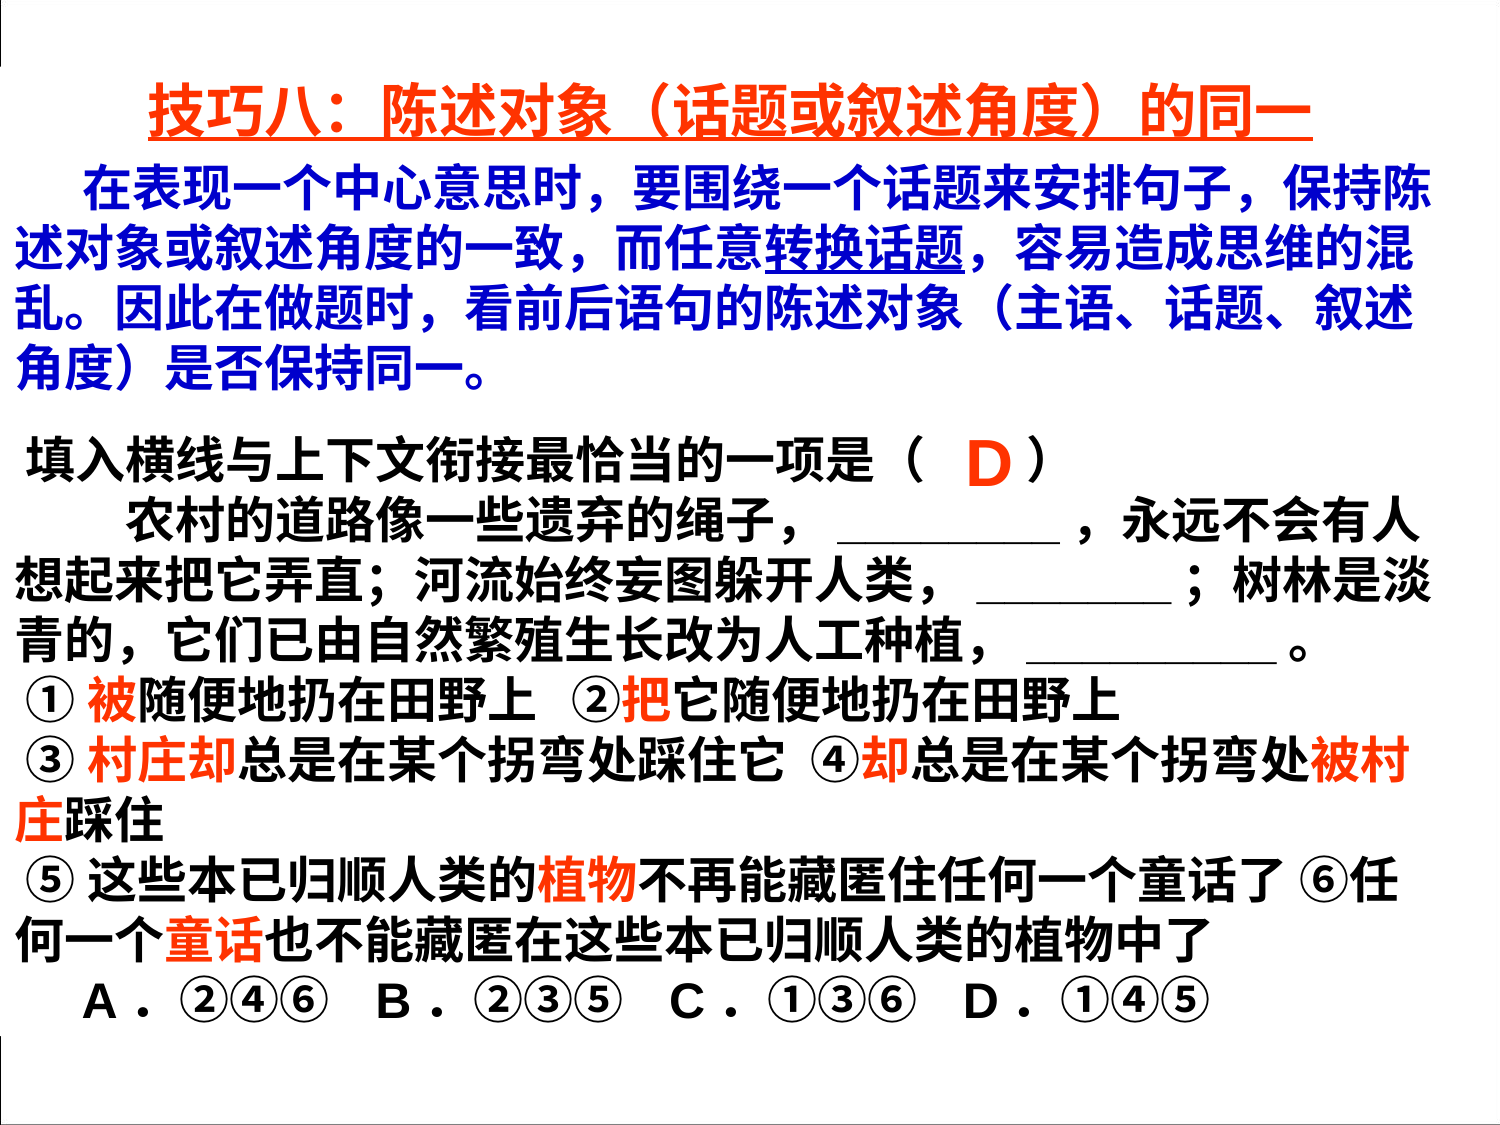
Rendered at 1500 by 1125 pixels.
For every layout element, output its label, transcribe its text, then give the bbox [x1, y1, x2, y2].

picture [0, 0, 1500, 1125]
text_box 技巧八：陈述对象（话题或叙述角度）的同一 在表现一个中心意思时，要围绕一个话题来安排句子，保持陈述对象或叙述角度的一致，而任意转换话题，容易造成思维的混乱。因此在做题时，看前后语句的陈述对象（主语、话题、叙述角度）是否保持同一。 填入横线与上下文衔接最恰当的一项是（ ） 农村的道路像一些遗弃的绳子，________，永远不会有人想起来把它弄直；河流始终妄图躲开人类，_______；树林是淡青的，它们已由自然繁殖生长改为人工种植，_________。 ①被随便地扔在田野上 ②把它随便地扔在田野上 ③村庄却总是在某个拐弯处踩住它 ④却总是在某个拐弯处被村庄踩住 ⑤这些本已归顺人类的植物不再能藏匿住任何一个童话了 ⑥任何一个童话也不能藏匿在这些本已归顺人类的植物中了 A．②④⑥ B．②③⑤ C．①③⑥ D．①④⑤ [0, 66, 1450, 1037]
text_box D [950, 412, 1029, 508]
